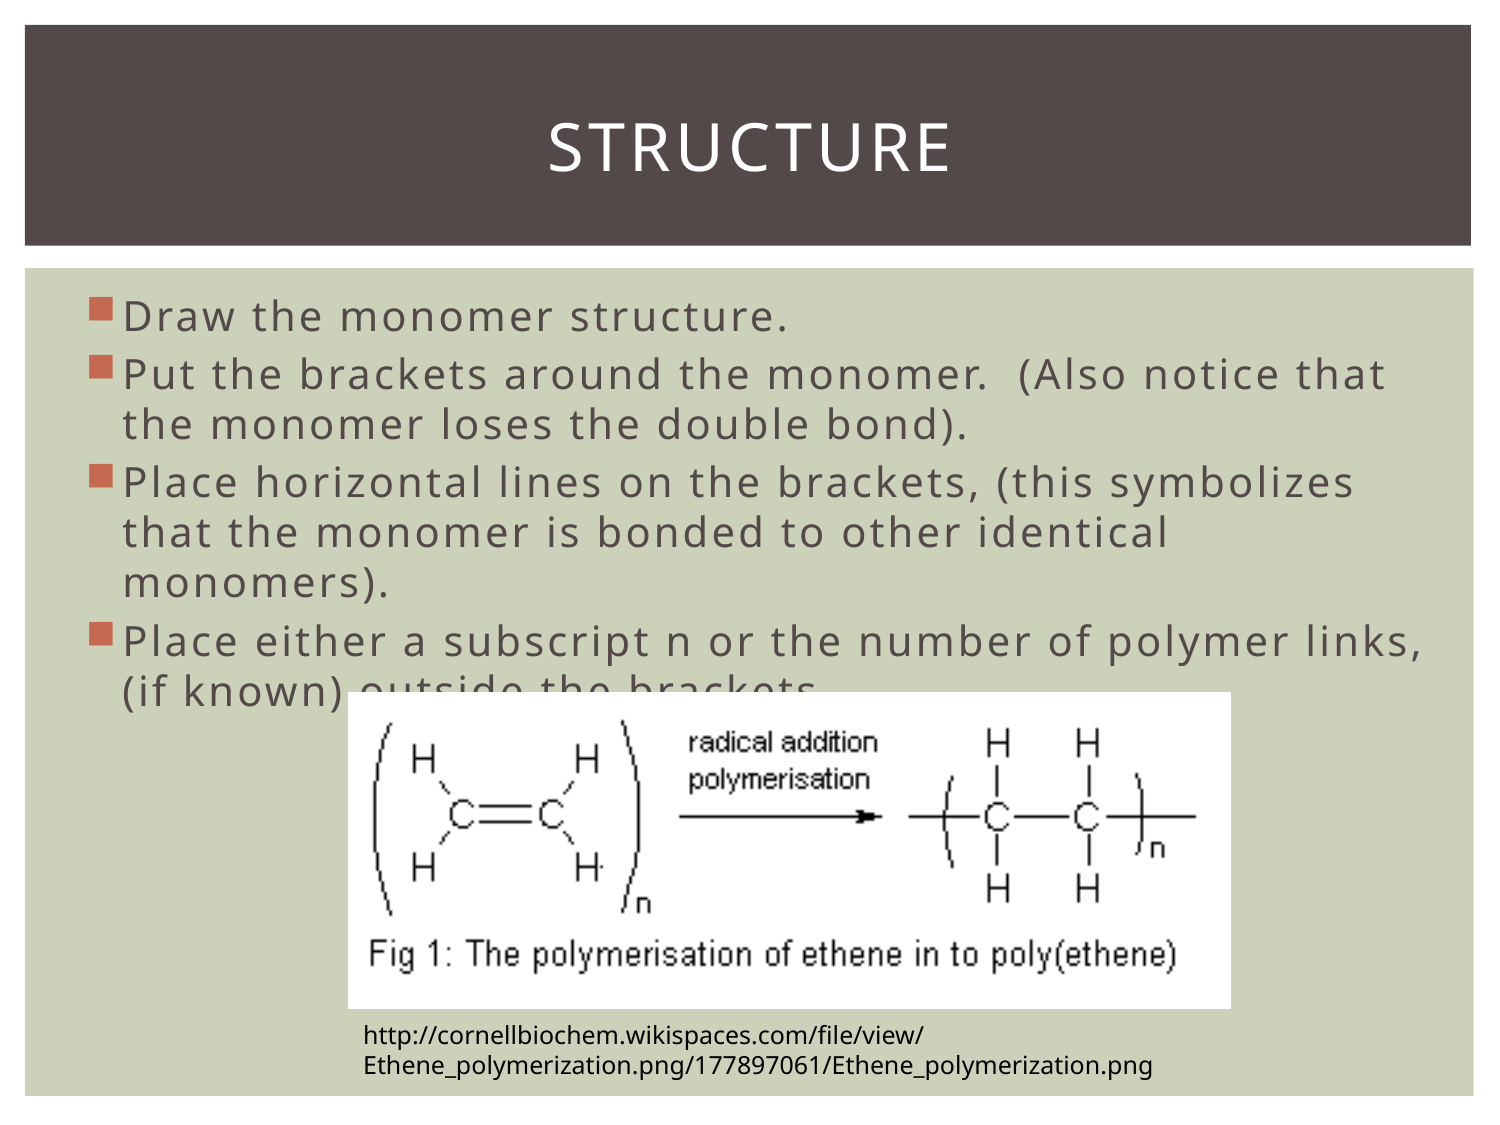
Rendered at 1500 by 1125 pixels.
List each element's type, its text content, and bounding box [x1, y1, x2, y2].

picture [347, 692, 1232, 1009]
list Draw the monomer structure. Put the brackets around the monomer. (Also notice that the monomer loses the double bond). Place horizontal lines on the brackets, (this symbolizes that the monomer is bonded to other identical monomers). Place either a subscript n or the number of polymer links, (if known) outside the brackets. [62, 281, 1442, 1005]
title Structure [62, 58, 1438, 232]
text_box http://cornellbiochem.wikispaces.com/file/view/Ethene_polymerization.png/177897061/Ethene_polymerization.png [348, 1012, 1247, 1088]
